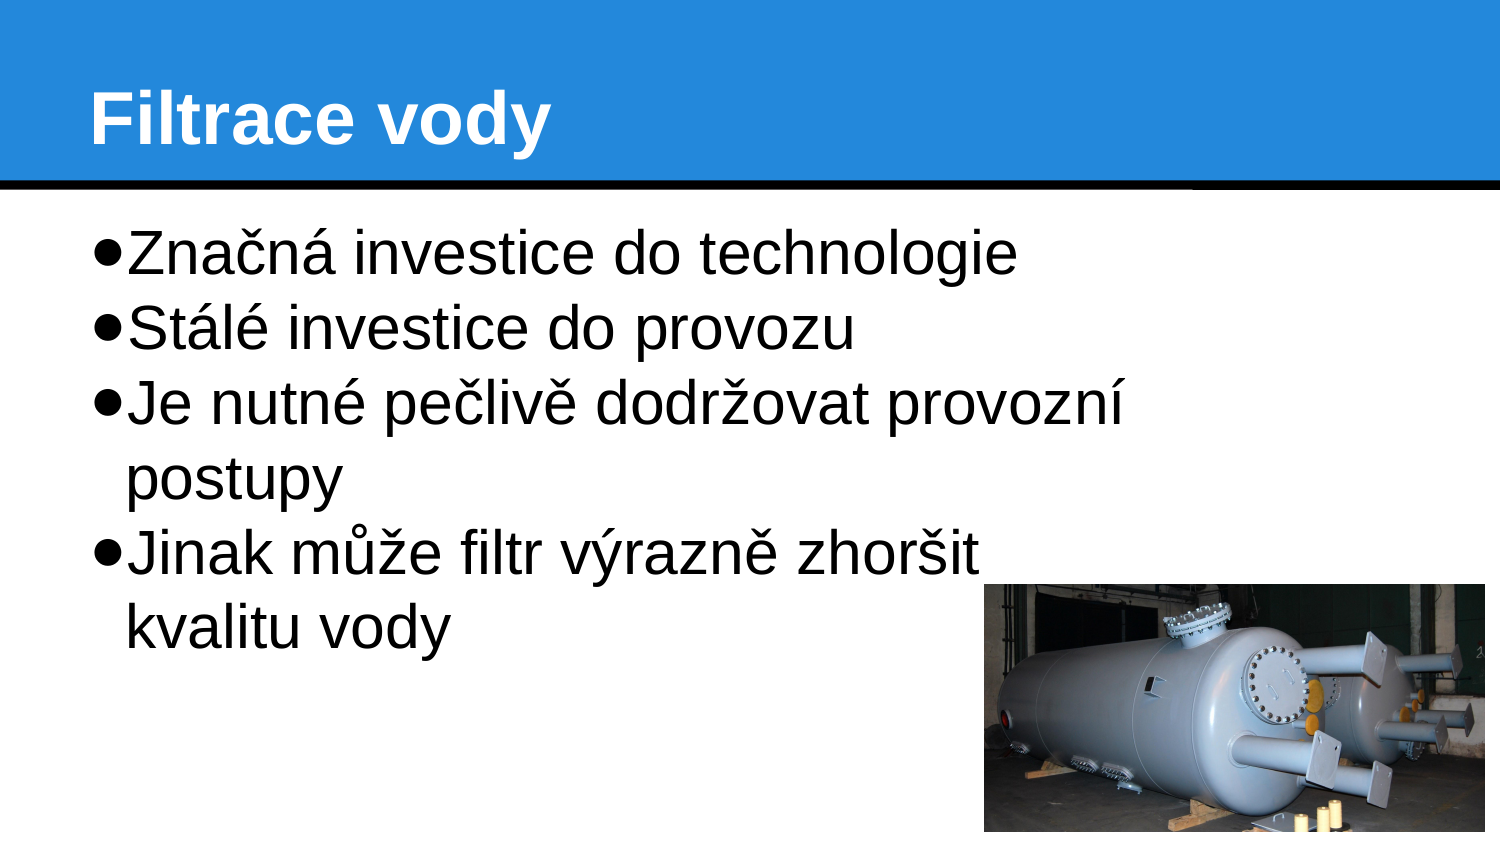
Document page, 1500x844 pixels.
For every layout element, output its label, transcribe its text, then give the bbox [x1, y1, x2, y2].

text_box Značná investice do technologie Stálé investice do provozu Je nutné pečlivě dodržovat provozní postupy Jinak může filtr výrazně zhoršit kvalitu vody [75, 196, 1176, 808]
picture [984, 584, 1486, 832]
text_box Filtrace vody [75, 33, 1425, 175]
